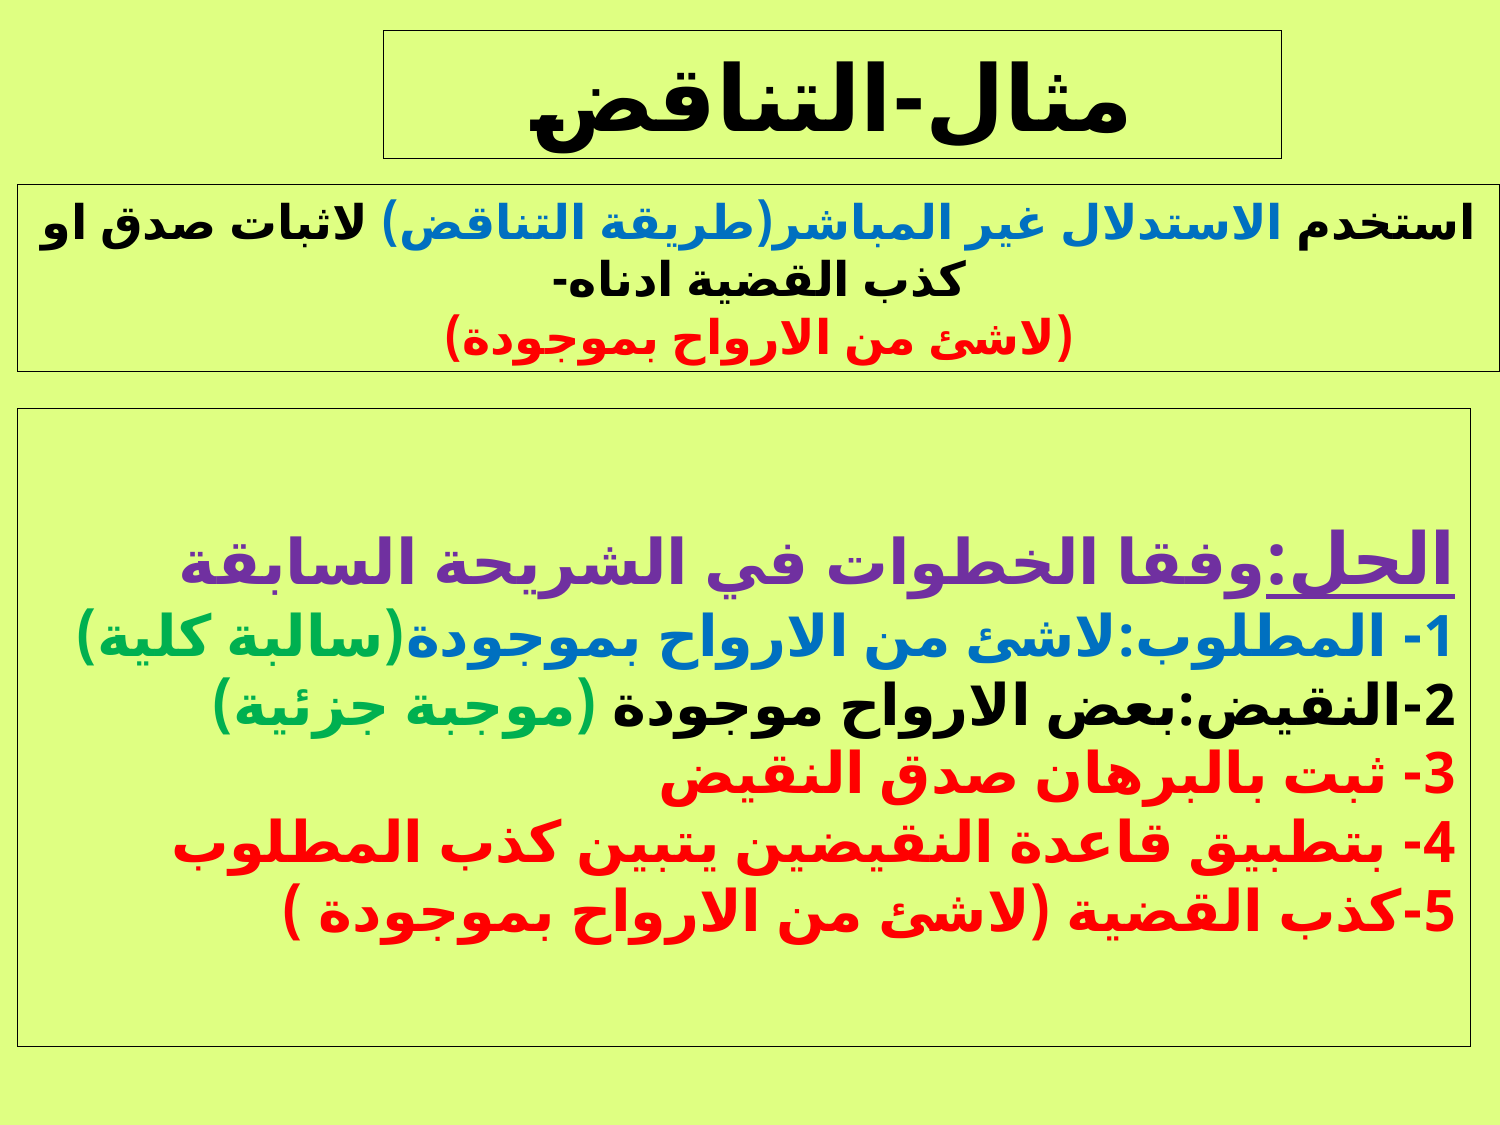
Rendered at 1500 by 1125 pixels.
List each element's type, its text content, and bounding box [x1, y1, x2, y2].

text_box استخدم الاستدلال غير المباشر(طريقة التناقض) لاثبات صدق او كذب القضية ادناه- (لاشئ من الارواح بموجودة) [17, 184, 1500, 372]
text_box الحل:وفقا الخطوات في الشريحة السابقة 1- المطلوب:لاشئ من الارواح بموجودة(سالبة كلية) 2-النقيض:بعض الارواح موجودة (موجبة جزئية) 3- ثبت بالبرهان صدق النقيض 4- بتطبيق قاعدة النقيضين يتبين كذب المطلوب 5-كذب القضية (لاشئ من الارواح بموجودة ) [17, 408, 1471, 1047]
title مثال-التناقض [383, 30, 1282, 159]
